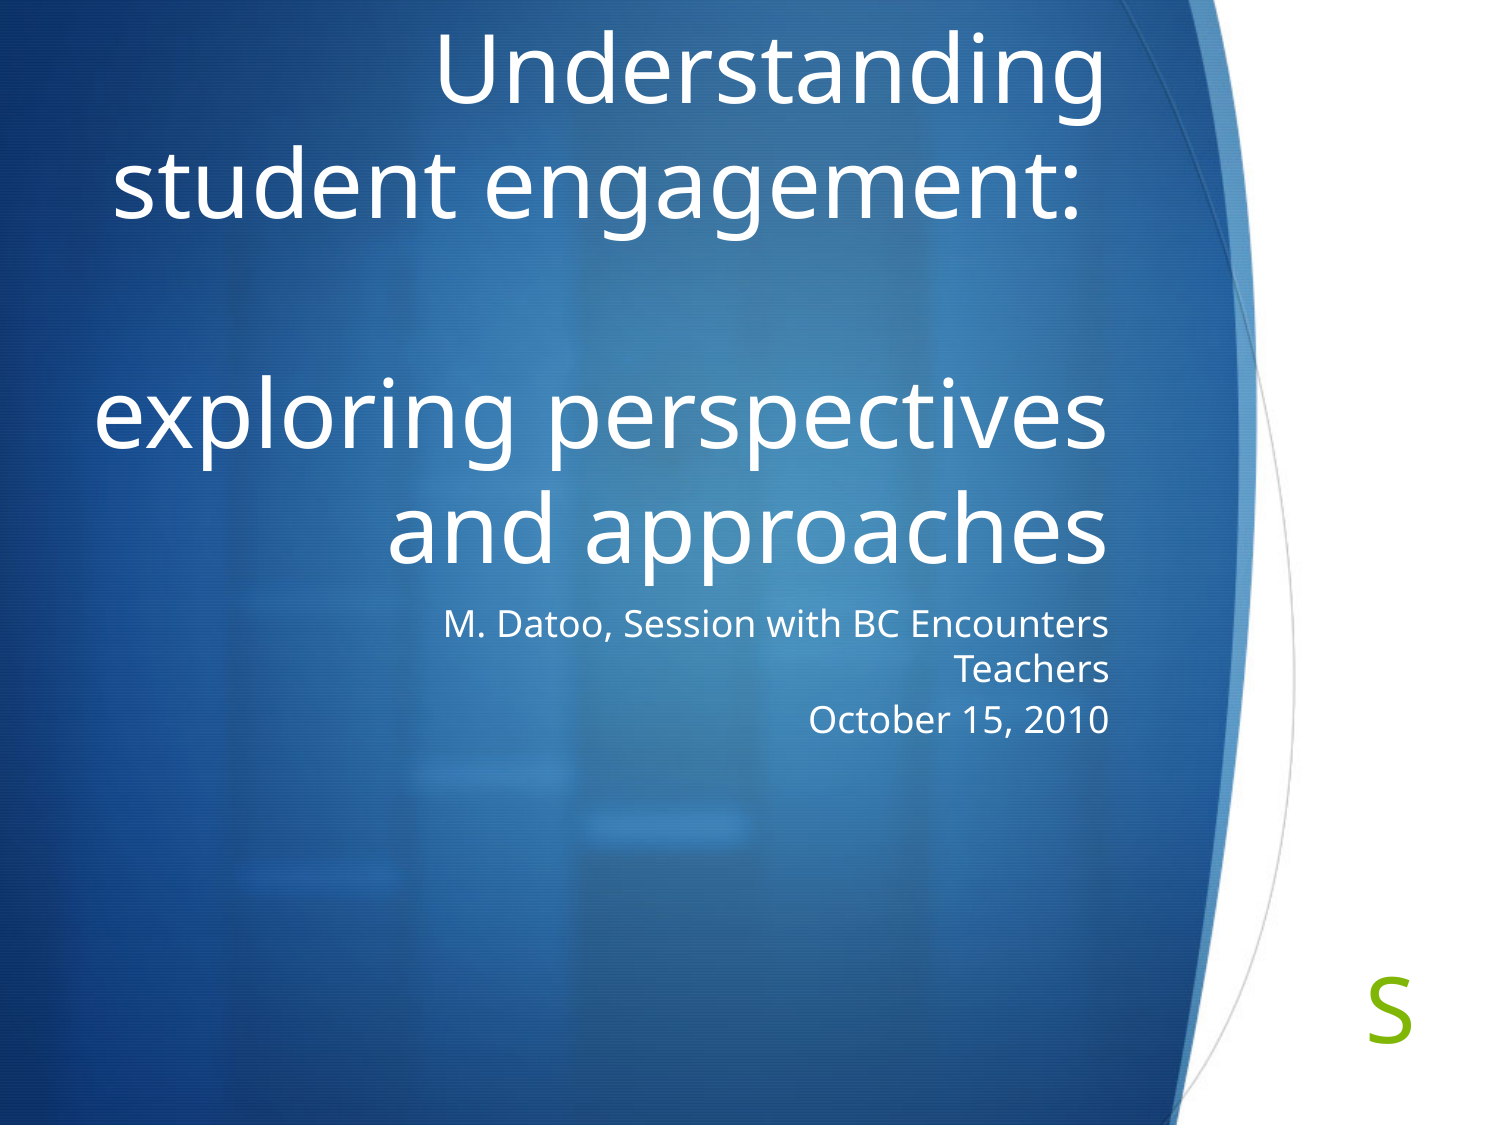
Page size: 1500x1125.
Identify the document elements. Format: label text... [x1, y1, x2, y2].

title Understanding student engagement: exploring perspectives and approaches [75, 366, 1125, 591]
list M. Datoo, Session with BC Encounters Teachers October 15, 2010 [275, 592, 1125, 839]
picture [0, 0, 1500, 1125]
